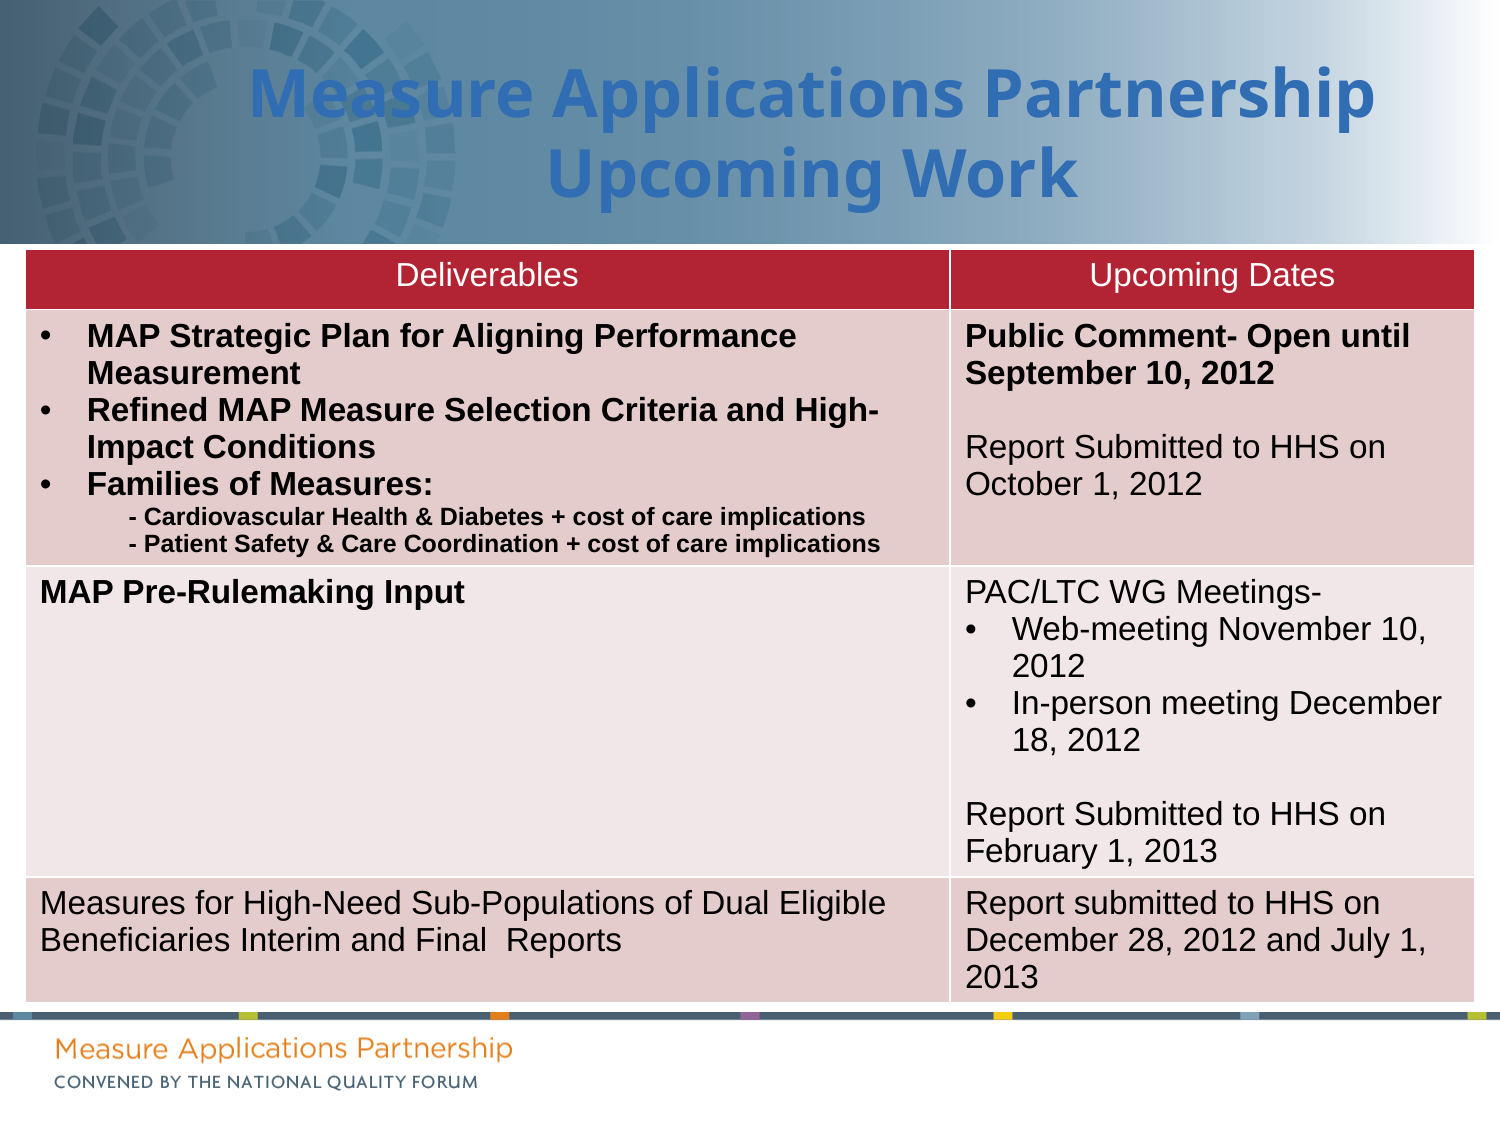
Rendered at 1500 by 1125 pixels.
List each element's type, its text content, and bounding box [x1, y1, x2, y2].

table_header Upcoming Dates [951, 250, 1474, 309]
table_cell MAP Pre-Rulemaking Input [26, 567, 949, 876]
title Measure Applications Partnership Upcoming Work [124, 37, 1500, 226]
table_cell MAP Strategic Plan for Aligning Performance Measurement Refined MAP Measure Selection Criteria and High-Impact Conditions Families of Measures: - Cardiovascular Health & Diabetes + cost of care implications - Patient Safety & Care Coordination + cost of care implications [26, 310, 949, 565]
table_cell PAC/LTC WG Meetings- Web-meeting November 10, 2012 In-person meeting December 18, 2012 Report Submitted to HHS on February 1, 2013 [951, 567, 1474, 876]
table_header Deliverables [26, 250, 949, 309]
table_cell Public Comment- Open until September 10, 2012 Report Submitted to HHS on October 1, 2012 [951, 310, 1474, 565]
picture [0, 0, 1500, 244]
table_cell Measures for High-Need Sub-Populations of Dual Eligible Beneficiaries Interim and Final Reports [26, 878, 949, 1002]
picture [0, 1012, 1500, 1092]
table_cell Report submitted to HHS on December 28, 2012 and July 1, 2013 [951, 878, 1474, 1002]
